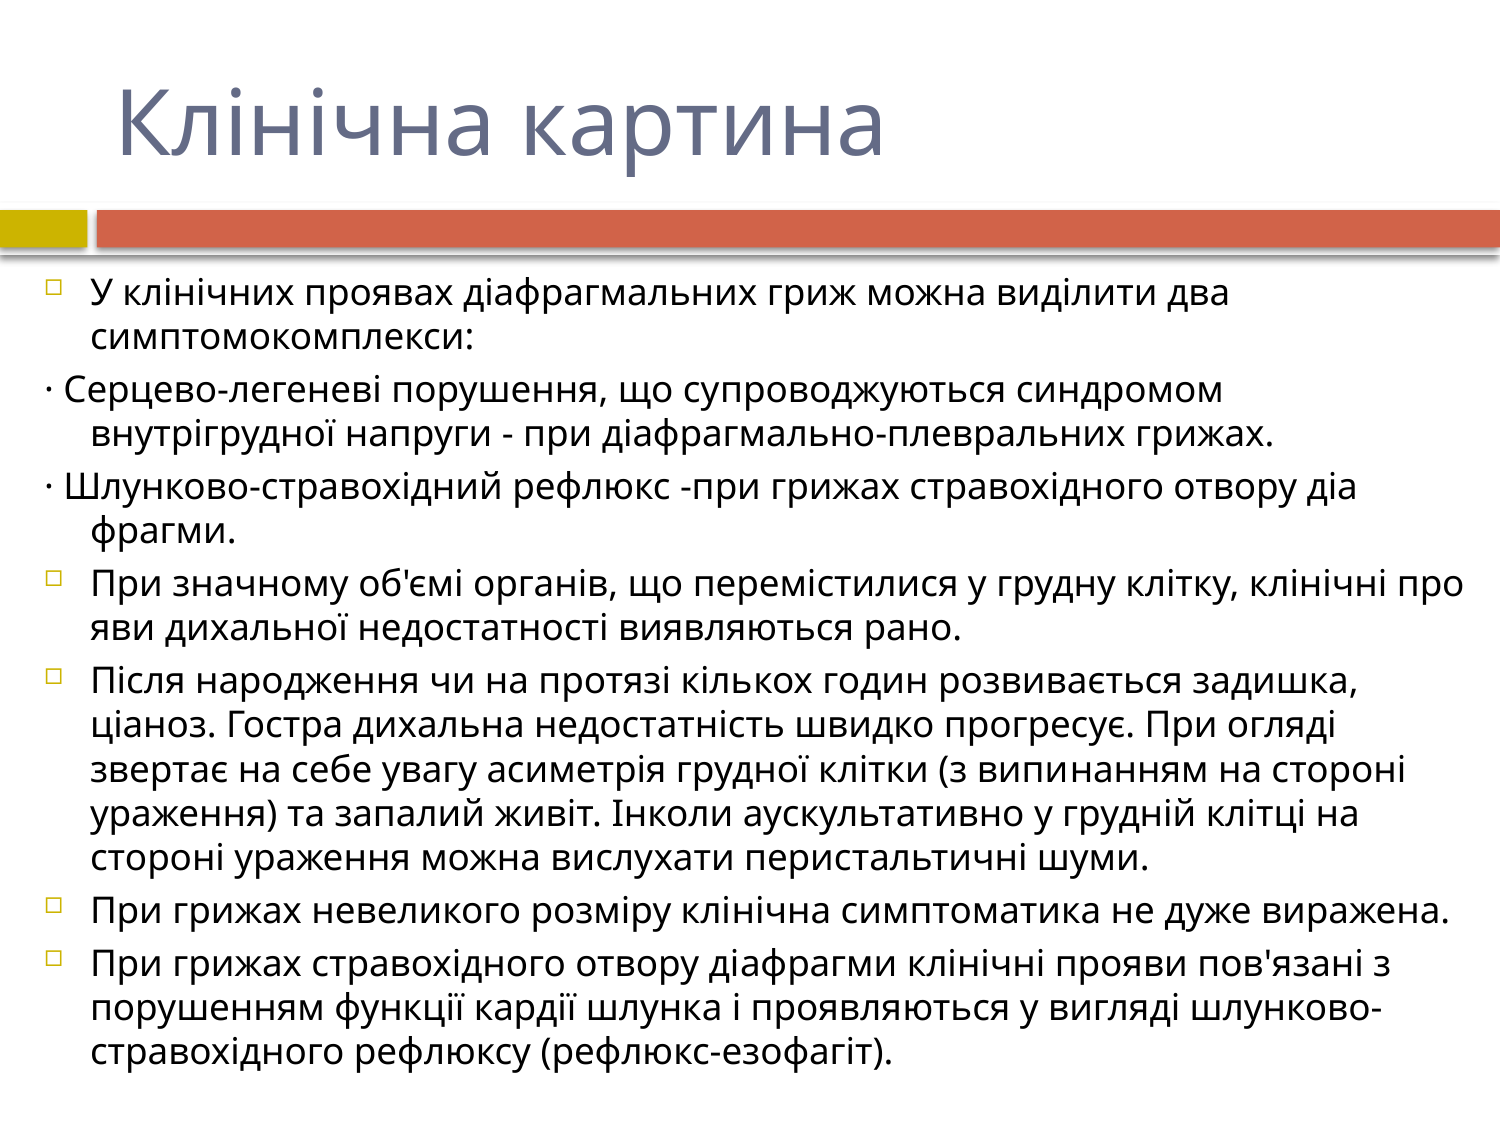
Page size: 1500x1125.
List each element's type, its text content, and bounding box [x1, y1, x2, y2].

title Клінічна картина [99, 37, 1438, 200]
list У клінічних проявах діафрагмальних гриж можна виділити два симптомокомплекси: · Серцево-легеневі порушення, що су­проводжуються синдромом внутрігрудної напруги - при діафрагмально-плевральних грижах. · Шлунково-стравохідний рефлюкс -при грижах стравохідного отвору діа­фрагми. При значному об'ємі органів, що перемістилися у грудну клітку, клінічні про­яви дихальної недостатності виявляються рано. Після народження чи на протязі кіль­кох годин розвивається задишка, ціаноз. Гостра дихальна недостатність швидко прогресує. При огляді звертає на себе увагу асиметрія грудної клітки (з випи­нанням на стороні ураження) та запалий живіт. Інколи аускультативно у грудній клітці на стороні ураження можна вислу­хати перистальтичні шуми. При грижах невеликого розміру клі­нічна симптоматика не дуже виражена. При грижах стравохідного отвору ді­афрагми клінічні прояви пов'язані з пору­шенням функції кардії шлунка і проявля­ються у вигляді шлунково-стравохідного рефлюксу (рефлюкс-езофагіт). [29, 260, 1483, 1094]
